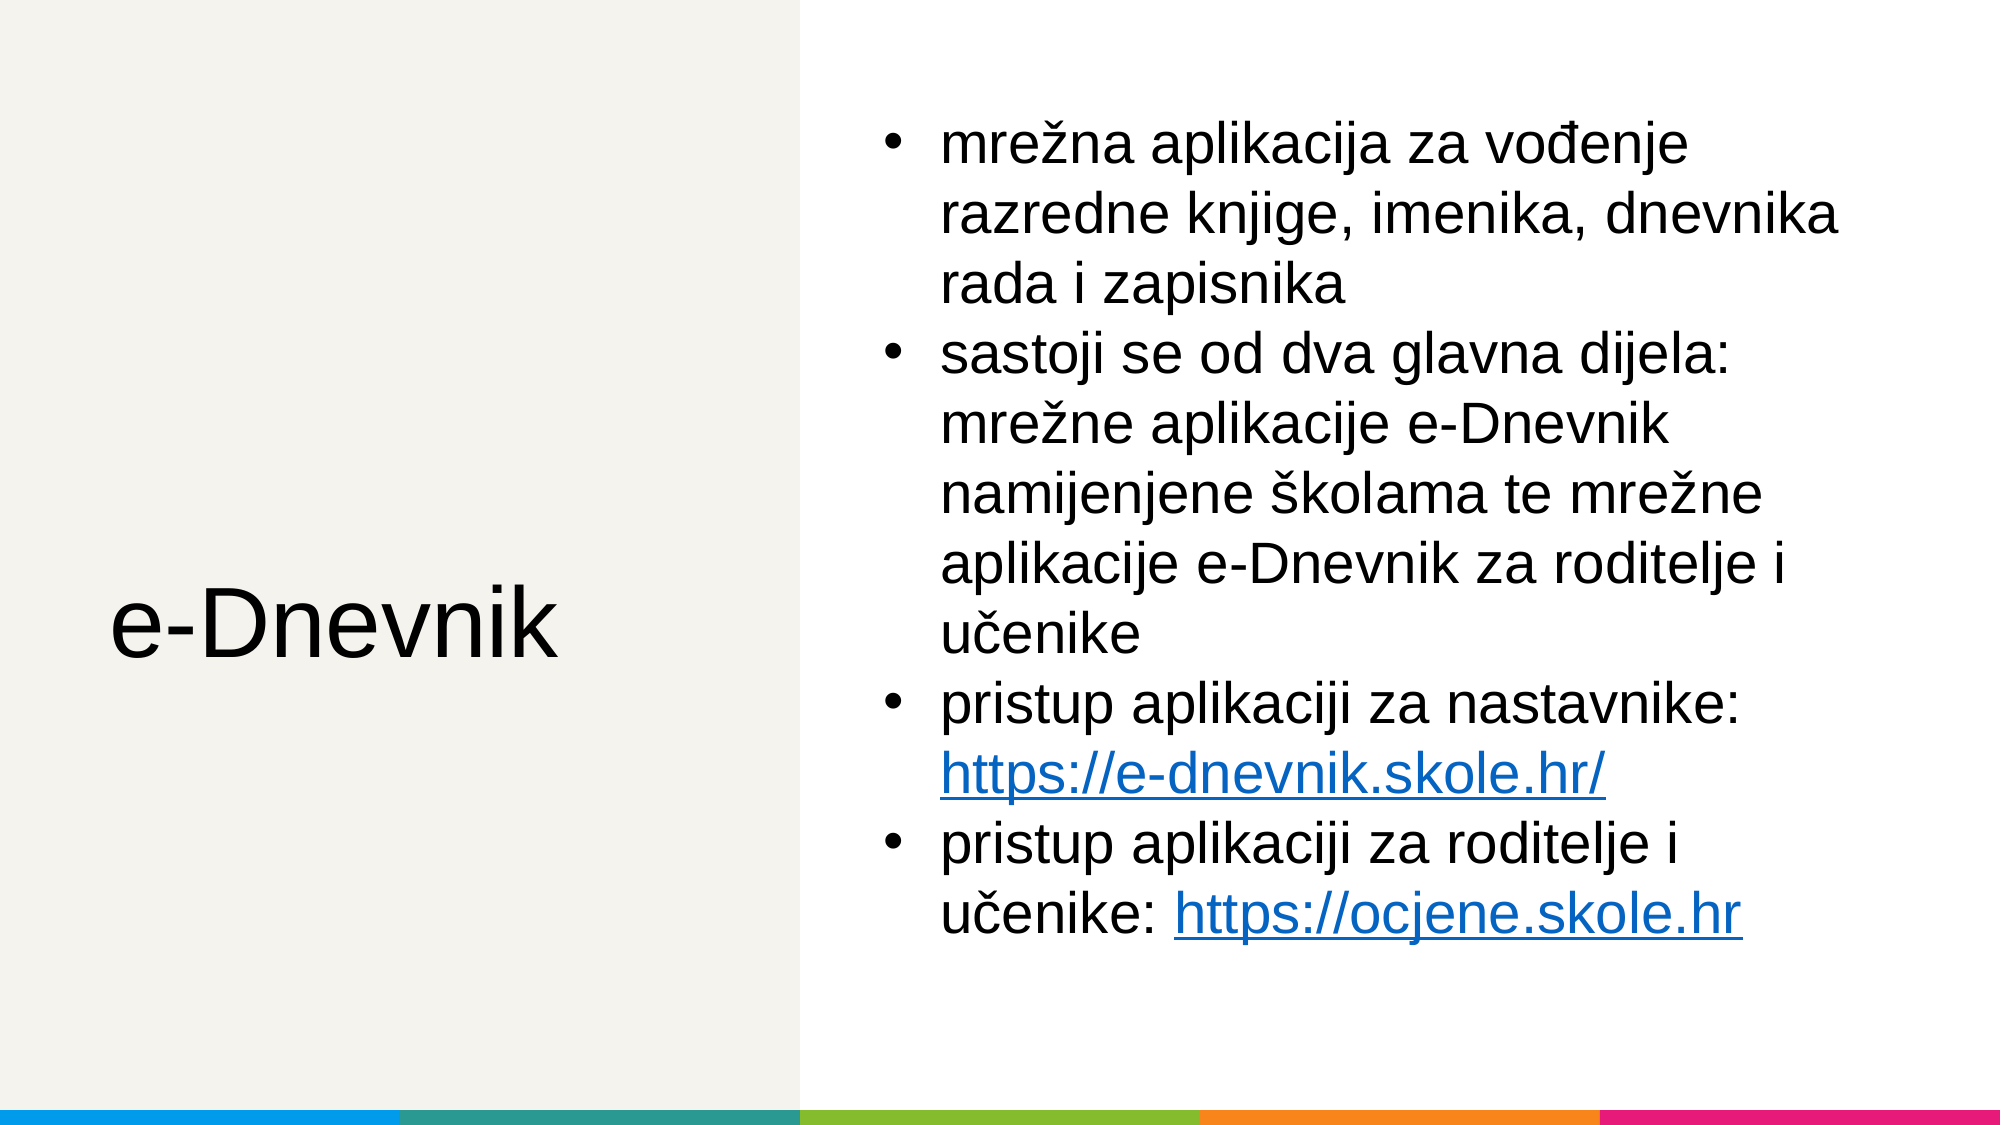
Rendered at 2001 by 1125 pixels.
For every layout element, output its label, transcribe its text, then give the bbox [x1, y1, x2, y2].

text_box mrežna aplikacija za vođenje razredne knjige, imenika, dnevnika rada i zapisnika sastoji se od dva glavna dijela: mrežne aplikacije e-Dnevnik namijenjene školama te mrežne aplikacije e-Dnevnik za roditelje i učenike pristup aplikaciji za nastavnike: https://e-dnevnik.skole.hr/ pristup aplikaciji za roditelje i učenike: https://ocjene.skole.hr [869, 98, 1870, 953]
title e-Dnevnik [94, 423, 740, 687]
